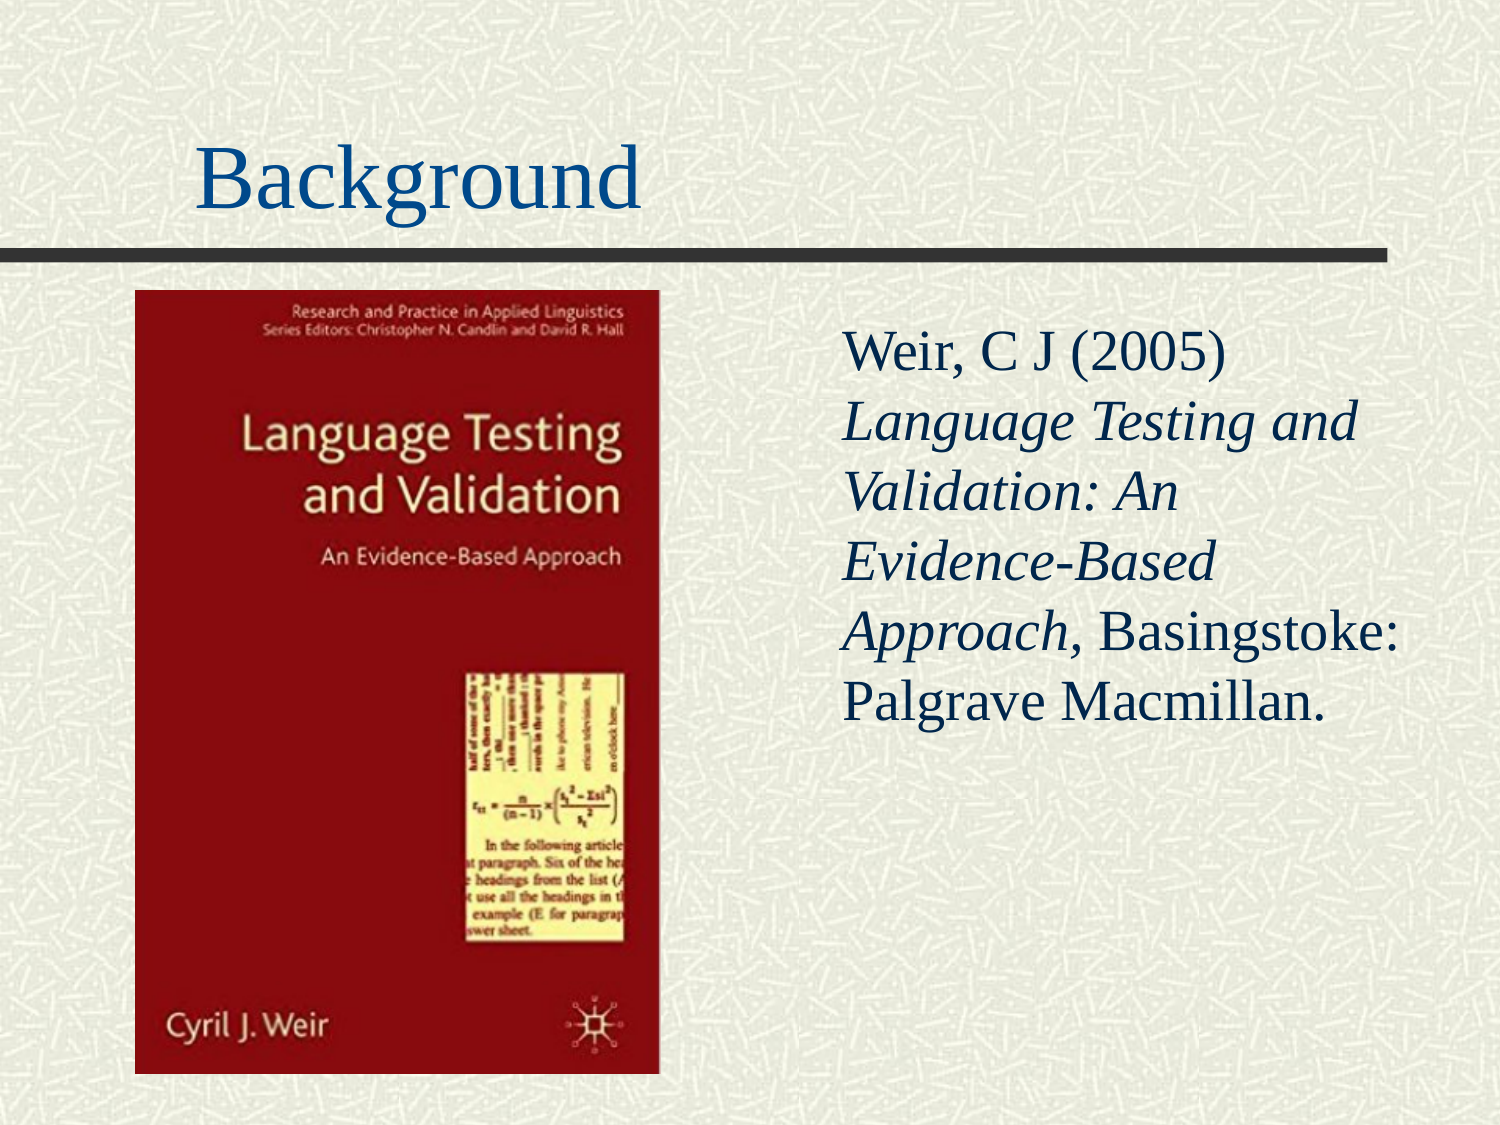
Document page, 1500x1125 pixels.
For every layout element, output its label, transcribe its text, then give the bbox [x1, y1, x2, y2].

picture [0, 0, 1500, 1125]
title Background [179, 46, 1455, 235]
list Weir, C J (2005) Language Testing and Validation: An Evidence-Based Approach, Basingstoke: Palgrave Macmillan. [808, 304, 1432, 968]
